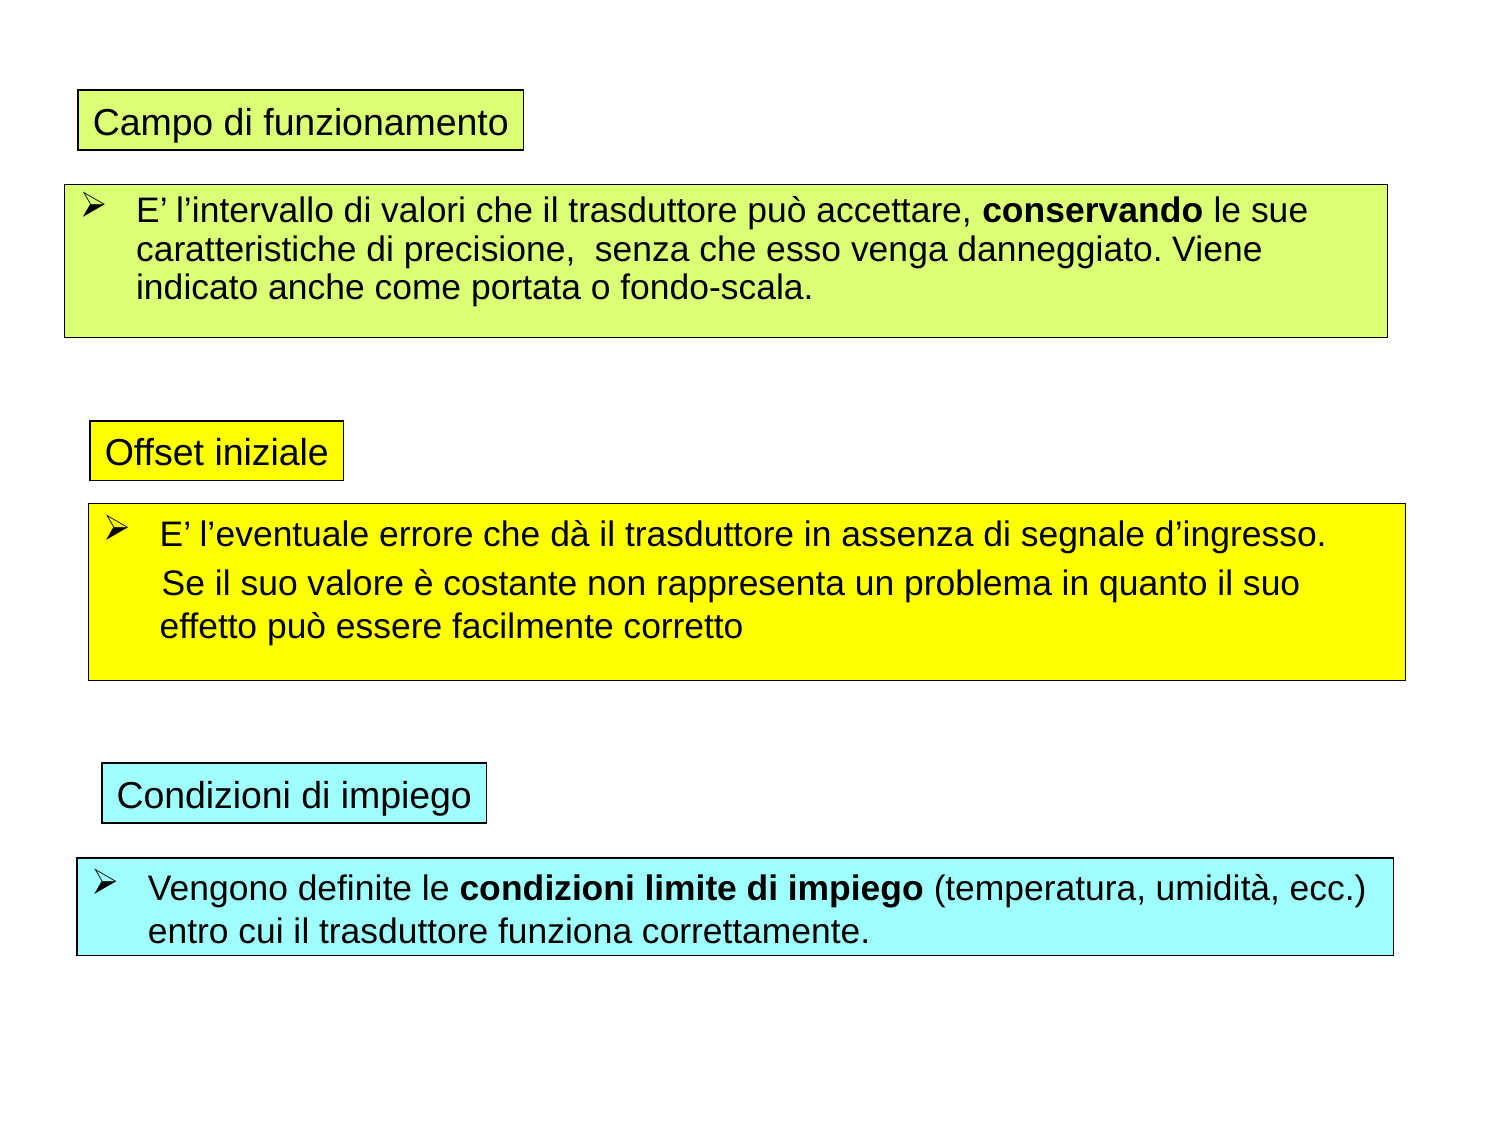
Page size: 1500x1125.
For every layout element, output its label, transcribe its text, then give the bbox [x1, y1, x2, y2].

text_box Campo di funzionamento [78, 90, 524, 150]
list E’ l’intervallo di valori che il trasduttore può accettare, conservando le sue caratteristiche di precisione, senza che esso venga danneggiato. Viene indicato anche come portata o fondo-scala. [64, 184, 1388, 338]
text_box E’ l’eventuale errore che dà il trasduttore in assenza di segnale d’ingresso. Se il suo valore è costante non rappresenta un problema in quanto il suo effetto può essere facilmente corretto [88, 503, 1406, 681]
text_box Condizioni di impiego [101, 763, 487, 823]
text_box Vengono definite le condizioni limite di impiego (temperatura, umidità, ecc.) entro cui il trasduttore funziona correttamente. [76, 857, 1394, 956]
text_box Offset iniziale [90, 420, 344, 481]
